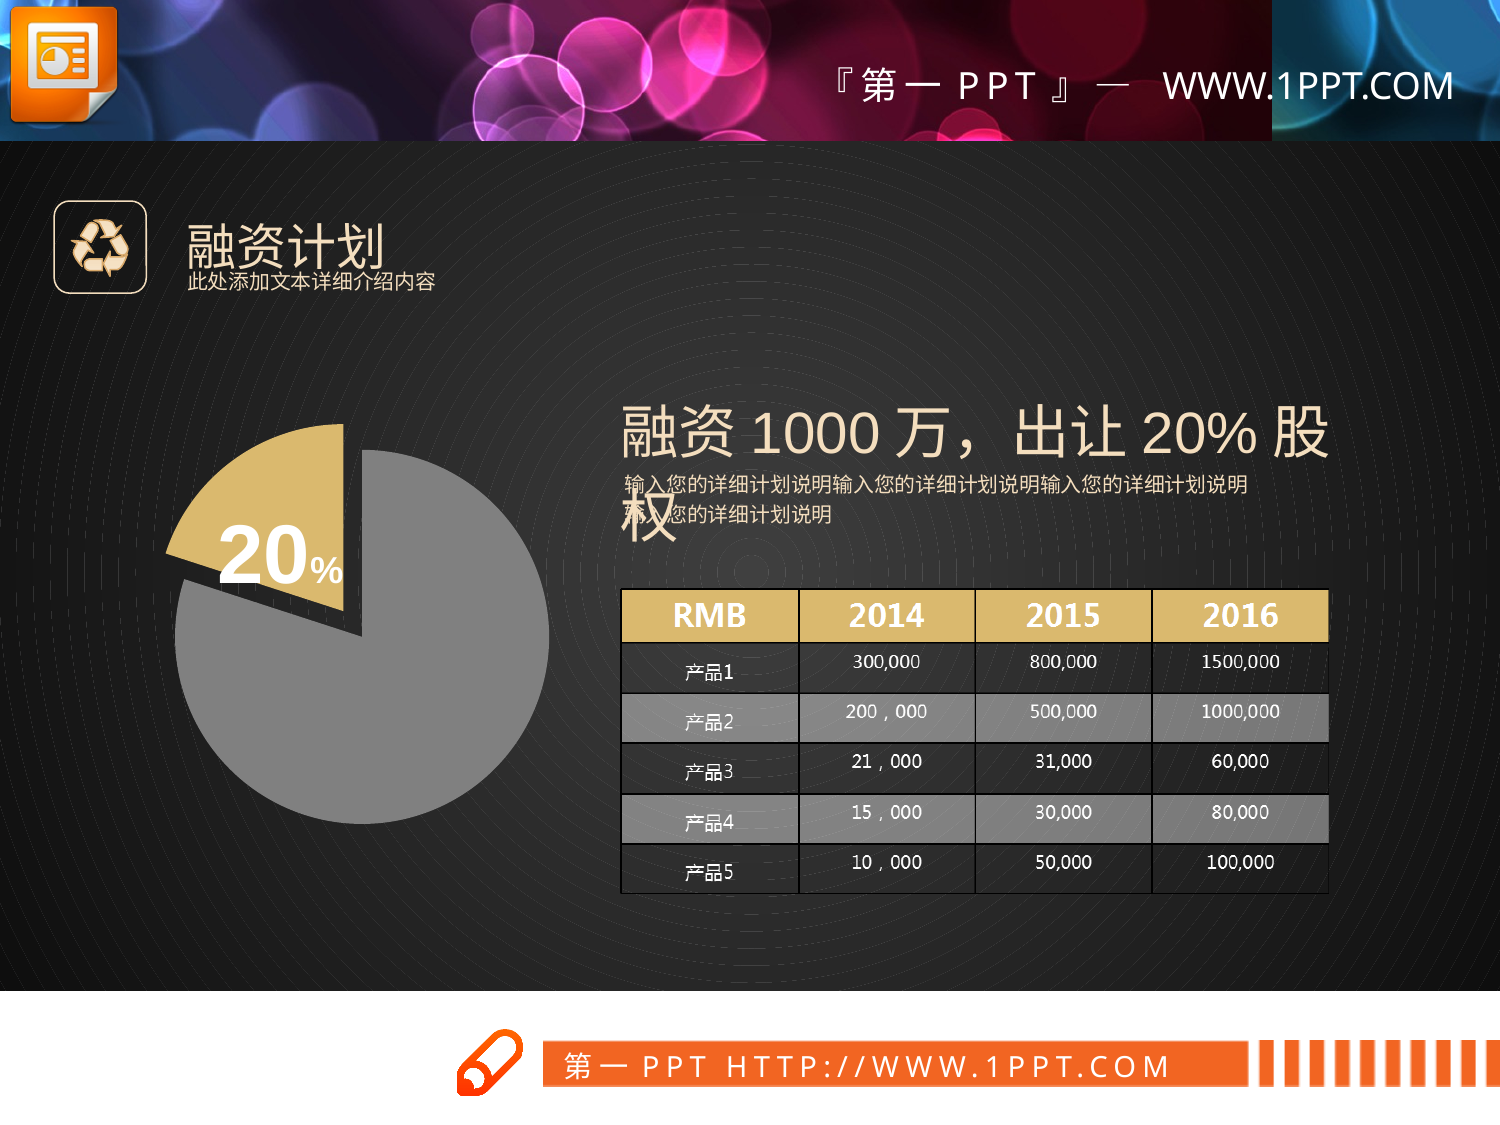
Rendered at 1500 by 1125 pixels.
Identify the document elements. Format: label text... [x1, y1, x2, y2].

picture [0, 0, 1500, 141]
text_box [53, 200, 147, 294]
text_box 融资1000万，出让20%股权 [605, 373, 1400, 557]
text_box 融资计划 [171, 196, 526, 283]
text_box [17, 396, 679, 838]
picture [619, 588, 1330, 894]
picture [543, 1040, 1500, 1087]
text_box 此处添加文本详细介绍内容 [172, 255, 457, 298]
text_box 输入您的详细计划说明输入您的详细计划说明输入您的详细计划说明输入您的详细计划说明 [683, 557, 1273, 564]
